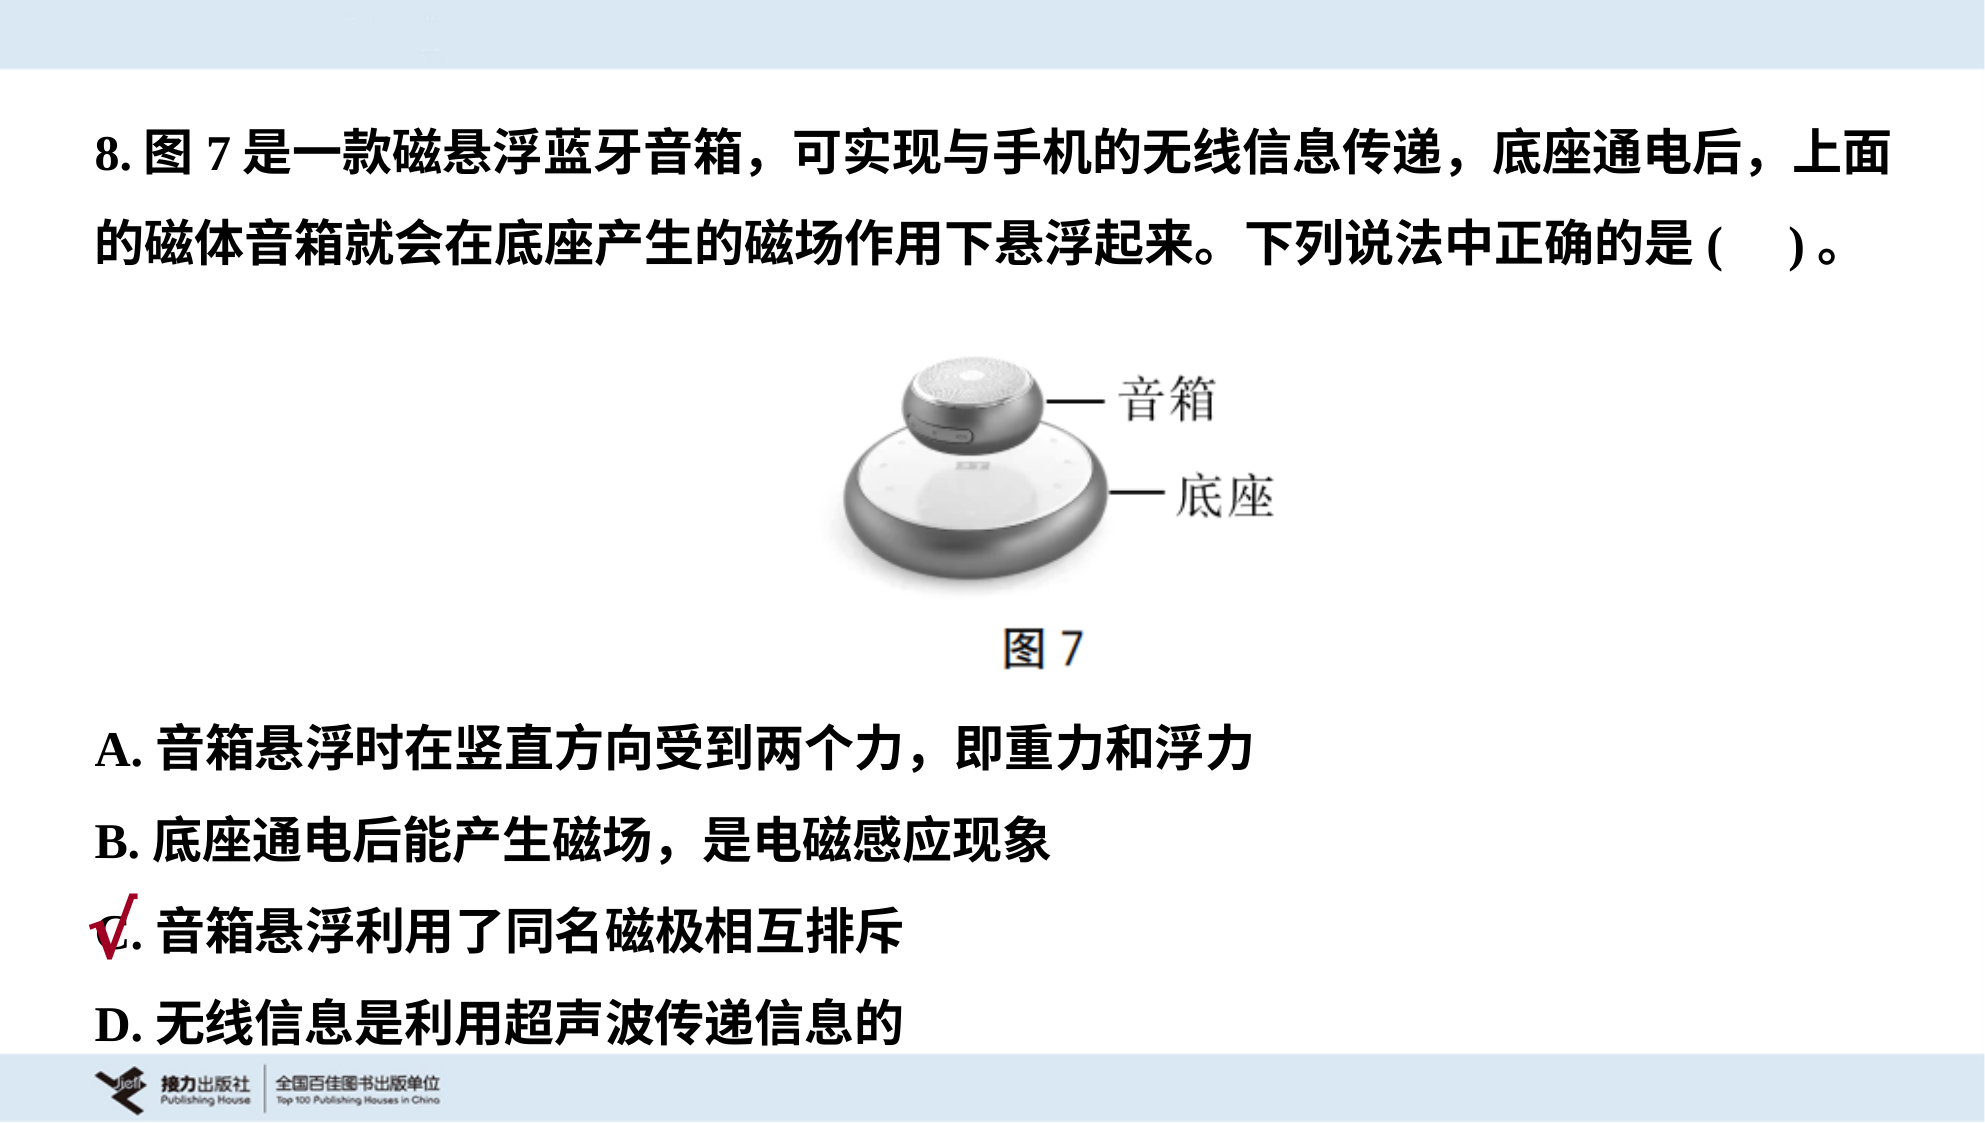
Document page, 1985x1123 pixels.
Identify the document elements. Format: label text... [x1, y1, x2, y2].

picture [0, 0, 1985, 1122]
text_box A.音箱悬浮时在竖直方向受到两个力，即重力和浮力 B.底座通电后能产生磁场，是电磁感应现象 C.音箱悬浮利用了同名磁极相互排斥 D.无线信息是利用超声波传递信息的 [94, 684, 1892, 1052]
text_box 8.图7是一款磁悬浮蓝牙音箱，可实现与手机的无线信息传递，底座通电后，上面 的磁体音箱就会在底座产生的磁场作用下悬浮起来。下列说法中正确的是( )。 [94, 88, 1892, 272]
text_box √ [86, 881, 139, 975]
